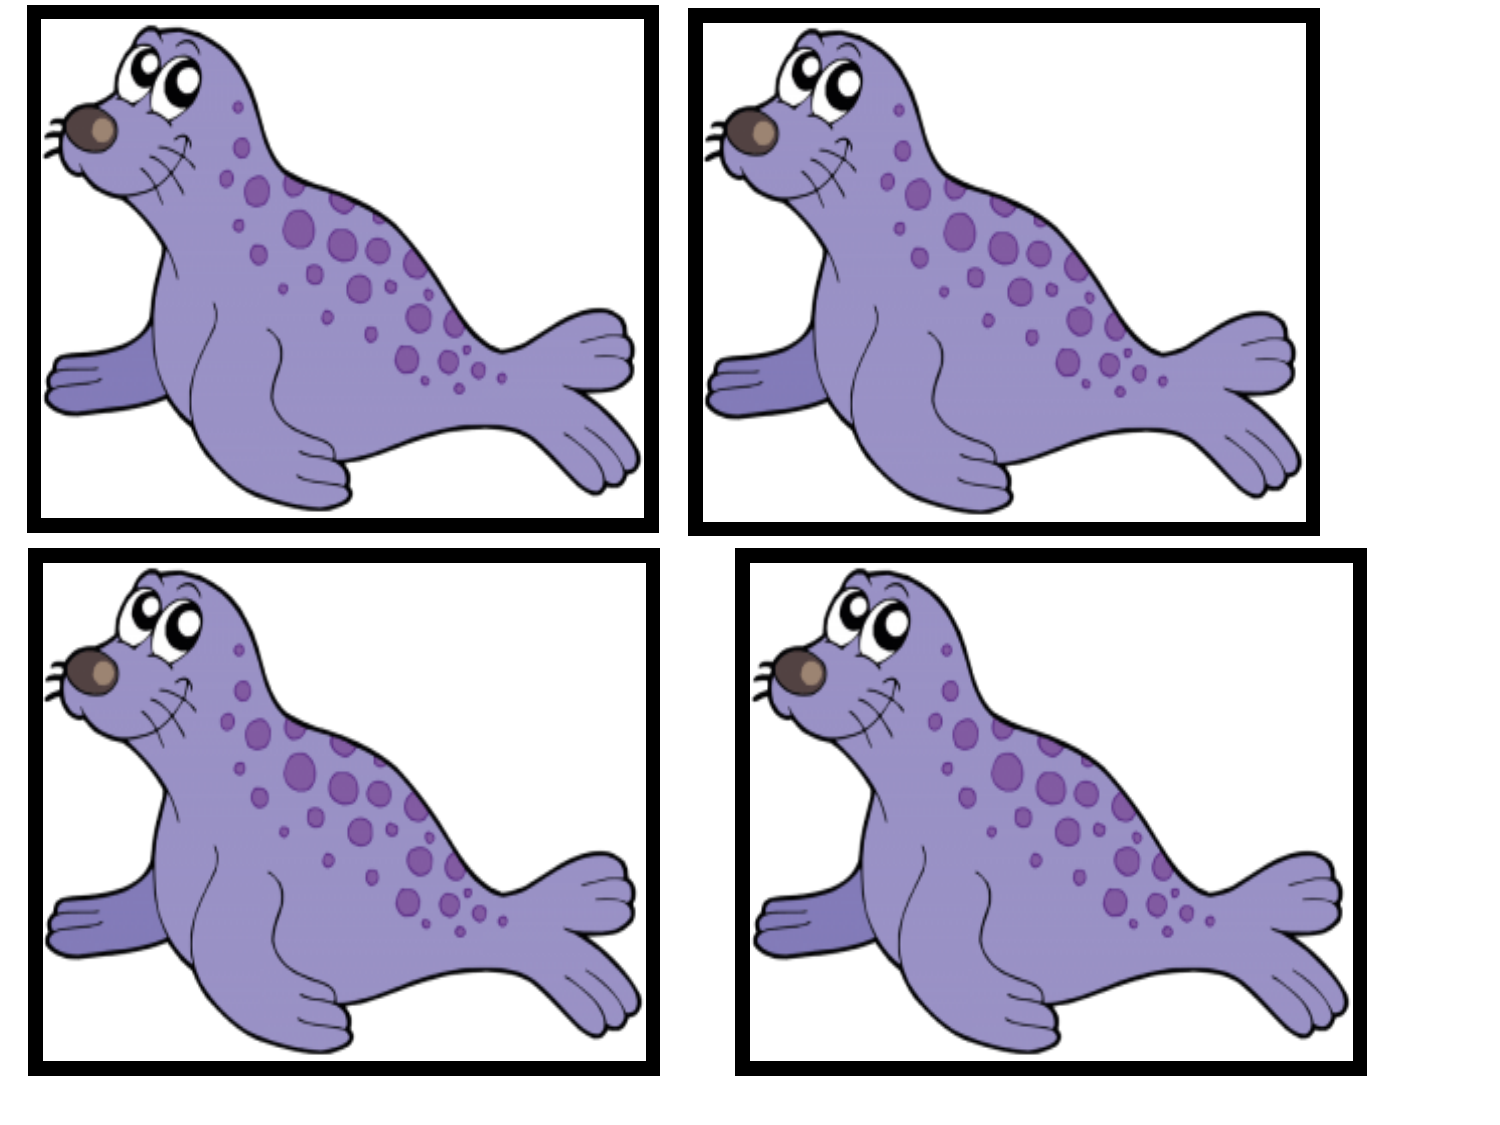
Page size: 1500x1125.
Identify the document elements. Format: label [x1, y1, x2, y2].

picture [41, 18, 645, 519]
picture [749, 562, 1354, 1062]
picture [42, 562, 646, 1062]
picture [702, 22, 1306, 523]
